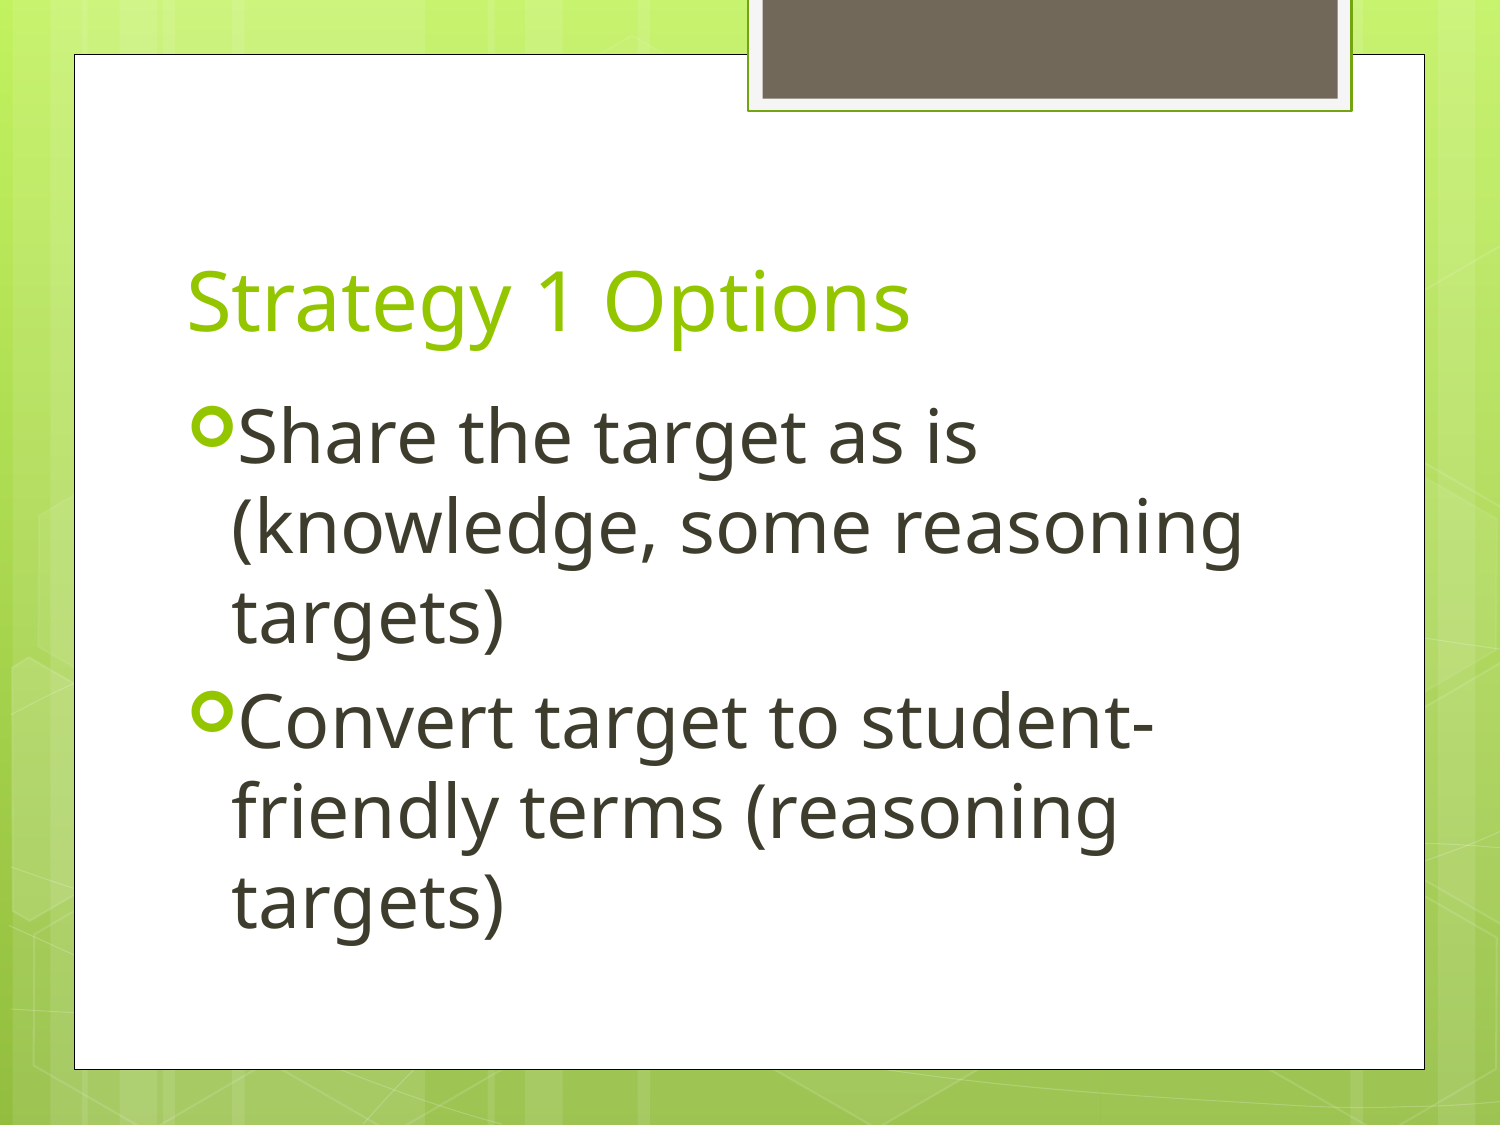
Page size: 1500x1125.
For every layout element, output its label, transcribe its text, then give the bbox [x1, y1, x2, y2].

list Share the target as is (knowledge, some reasoning targets) Convert target to student-friendly terms (reasoning targets) [114, 381, 1389, 957]
title Strategy 1 Options [171, 168, 1324, 357]
